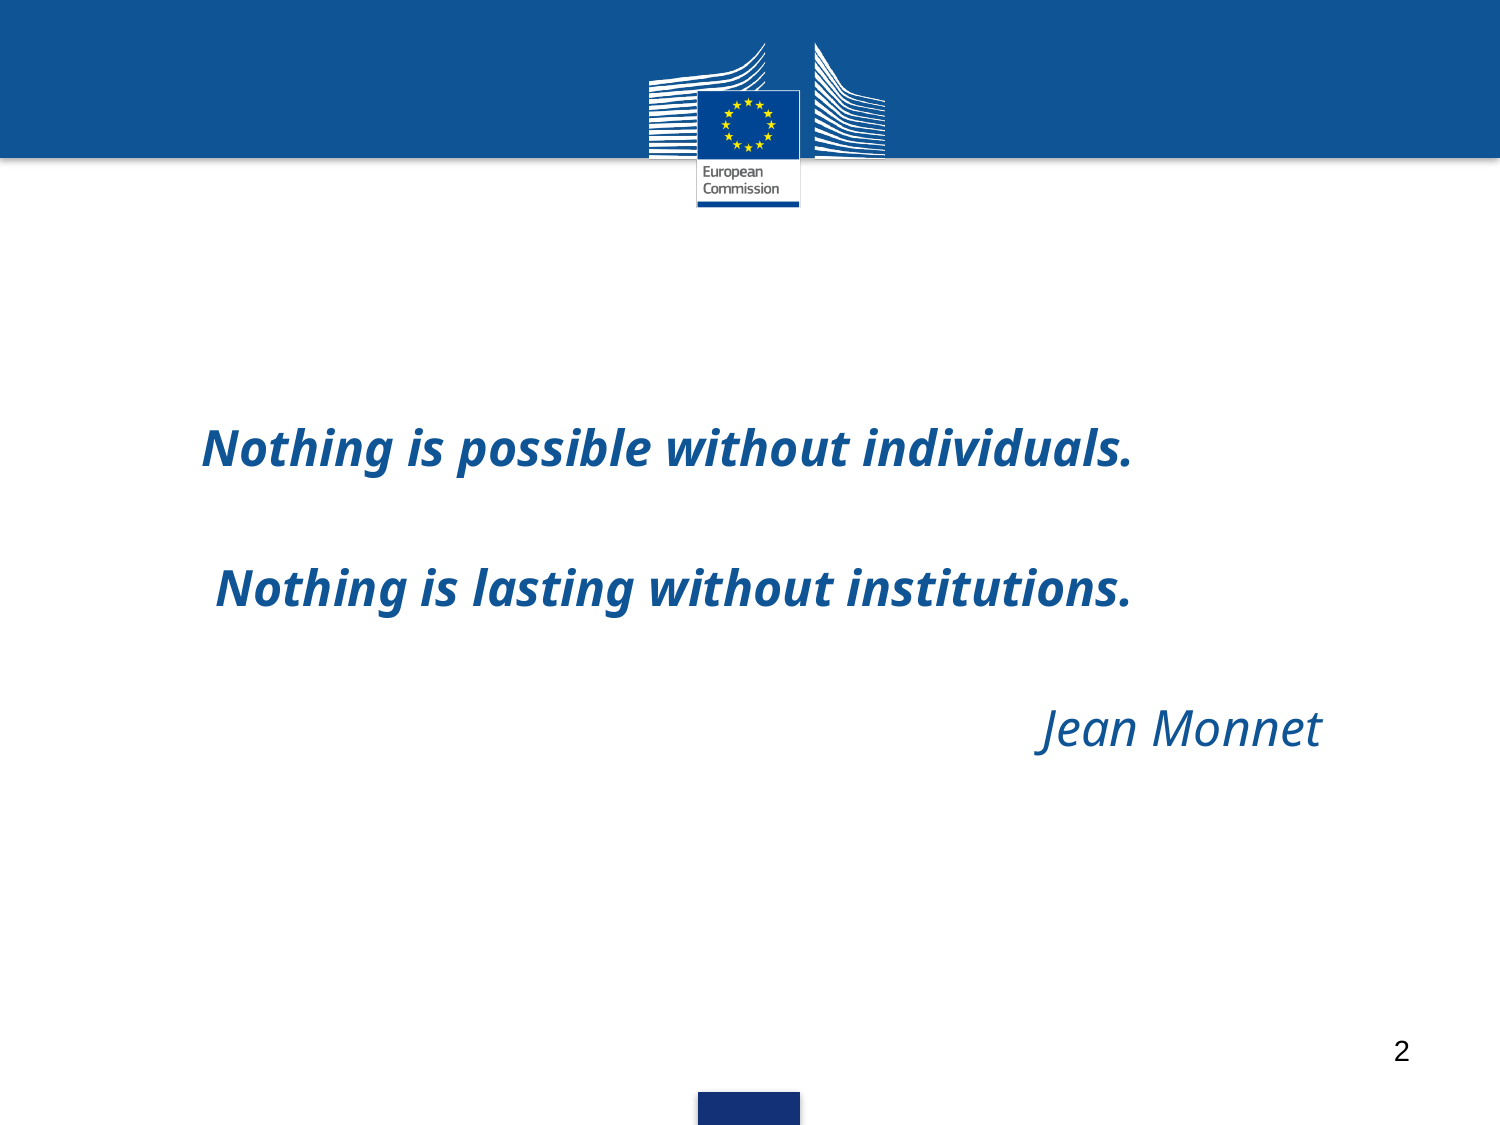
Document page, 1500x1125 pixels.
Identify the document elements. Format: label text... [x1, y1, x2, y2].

picture [649, 42, 885, 208]
list Nothing is possible without individuals. Nothing is lasting without institutions. Jean Monnet [0, 408, 1350, 988]
slide_number 2 [1074, 1024, 1425, 1103]
